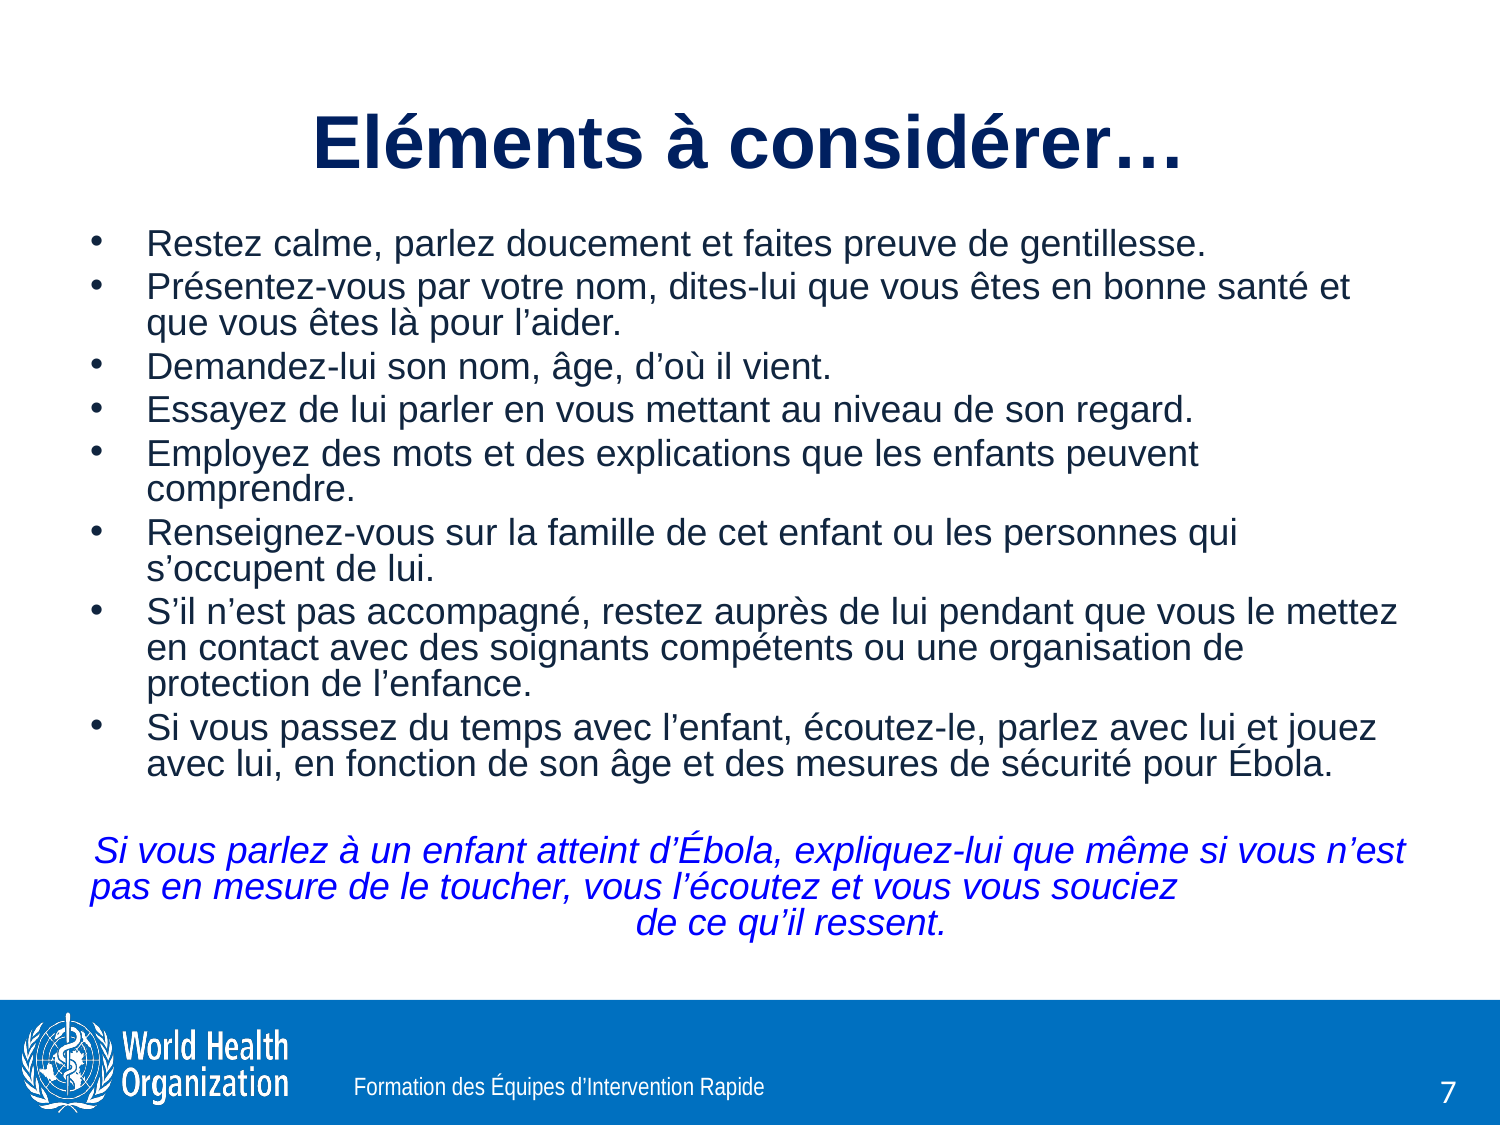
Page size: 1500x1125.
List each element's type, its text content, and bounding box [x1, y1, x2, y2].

list Restez calme, parlez doucement et faites preuve de gentillesse. Présentez-vous par votre nom, dites-lui que vous êtes en bonne santé et que vous êtes là pour l’aider. Demandez-lui son nom, âge, d’où il vient. Essayez de lui parler en vous mettant au niveau de son regard. Employez des mots et des explications que les enfants peuvent comprendre. Renseignez-vous sur la famille de cet enfant ou les personnes qui s’occupent de lui. S’il n’est pas accompagné, restez auprès de lui pendant que vous le mettez en contact avec des soignants compétents ou une organisation de protection de l’enfance. Si vous passez du temps avec l’enfant, écoutez-le, parlez avec lui et jouez avec lui, en fonction de son âge et des mesures de sécurité pour Ébola. Si vous parlez à un enfant atteint d’Ébola, expliquez-lui que même si vous n’est pas en mesure de le toucher, vous l’écoutez et vous vous souciez de ce qu’il ressent. [75, 219, 1425, 1012]
title Eléments à considérer… [75, 45, 1425, 219]
picture [21, 1012, 288, 1113]
